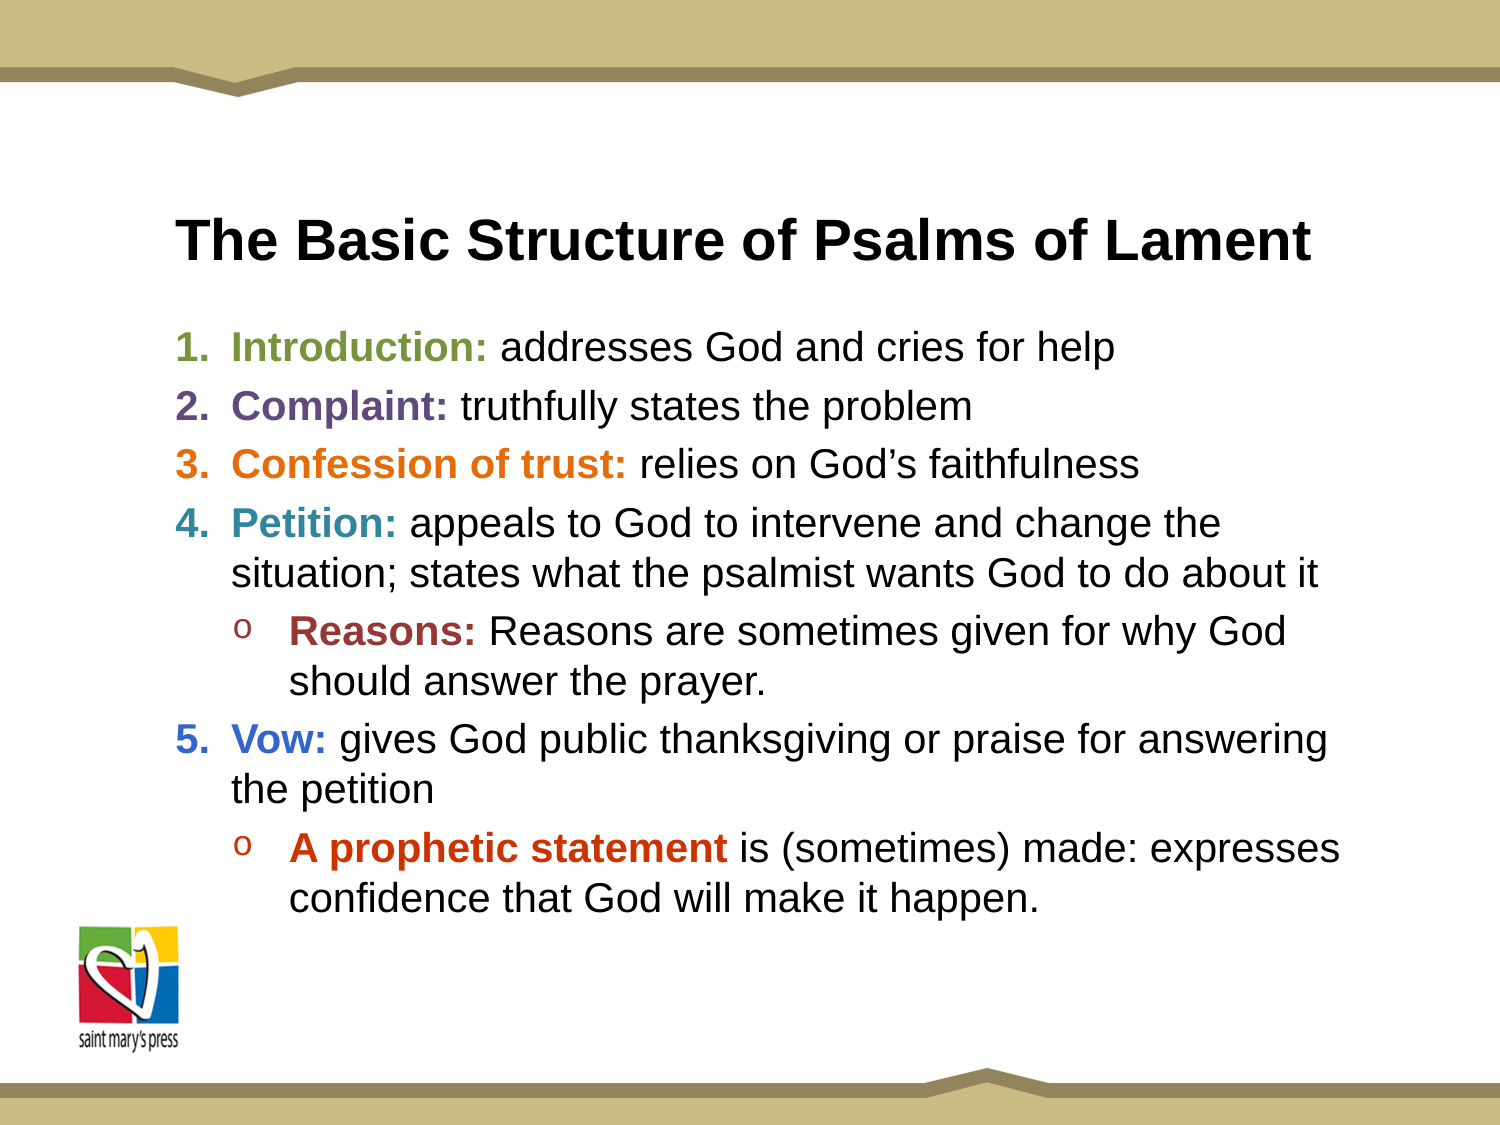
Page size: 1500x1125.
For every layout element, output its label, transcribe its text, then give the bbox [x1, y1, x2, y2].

picture [0, 0, 1500, 1125]
title The Basic Structure of Psalms of Lament [160, 187, 1340, 288]
list Introduction: addresses God and cries for help Complaint: truthfully states the problem Confession of trust: relies on God’s faithfulness Petition: appeals to God to intervene and change the situation; states what the psalmist wants God to do about it Reasons: Reasons are sometimes given for why God should answer the prayer. Vow: gives God public thanksgiving or praise for answering the petition A prophetic statement is (sometimes) made: expresses confidence that God will make it happen. [160, 312, 1365, 1030]
